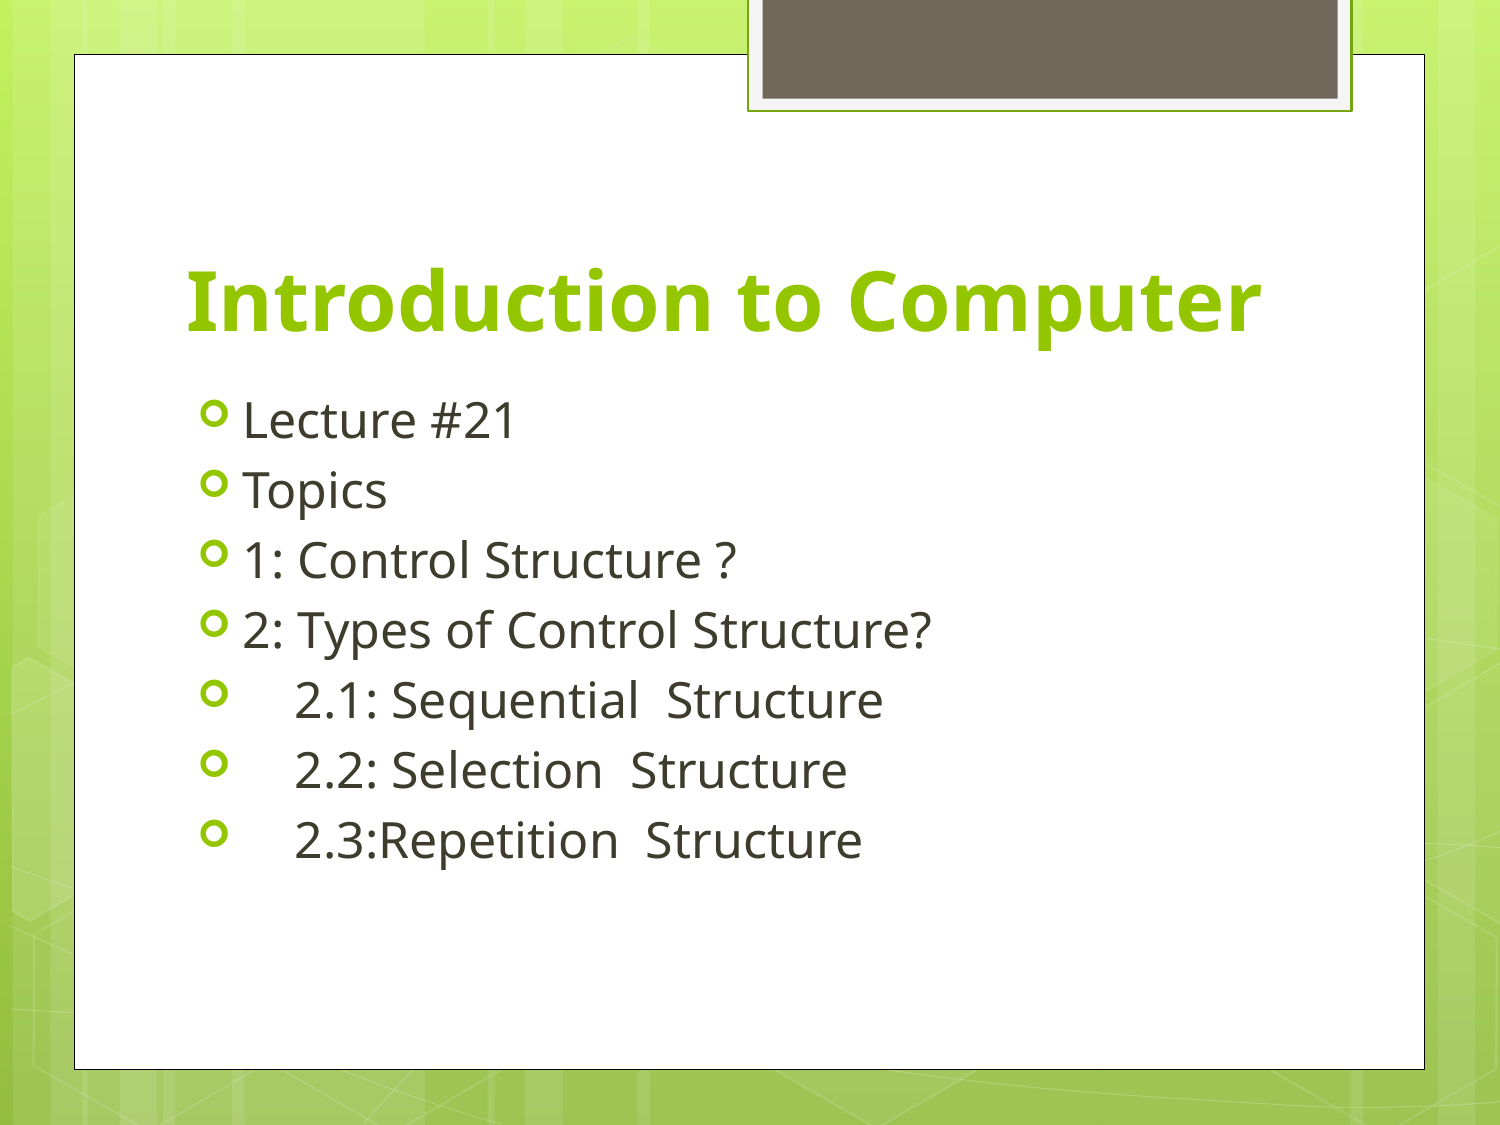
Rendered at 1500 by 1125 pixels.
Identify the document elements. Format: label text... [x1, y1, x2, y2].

list Lecture #21 Topics 1: Control Structure ? 2: Types of Control Structure? 2.1: Sequential Structure 2.2: Selection Structure 2.3:Repetition Structure [171, 381, 1283, 957]
title Introduction to Computer [171, 168, 1324, 357]
